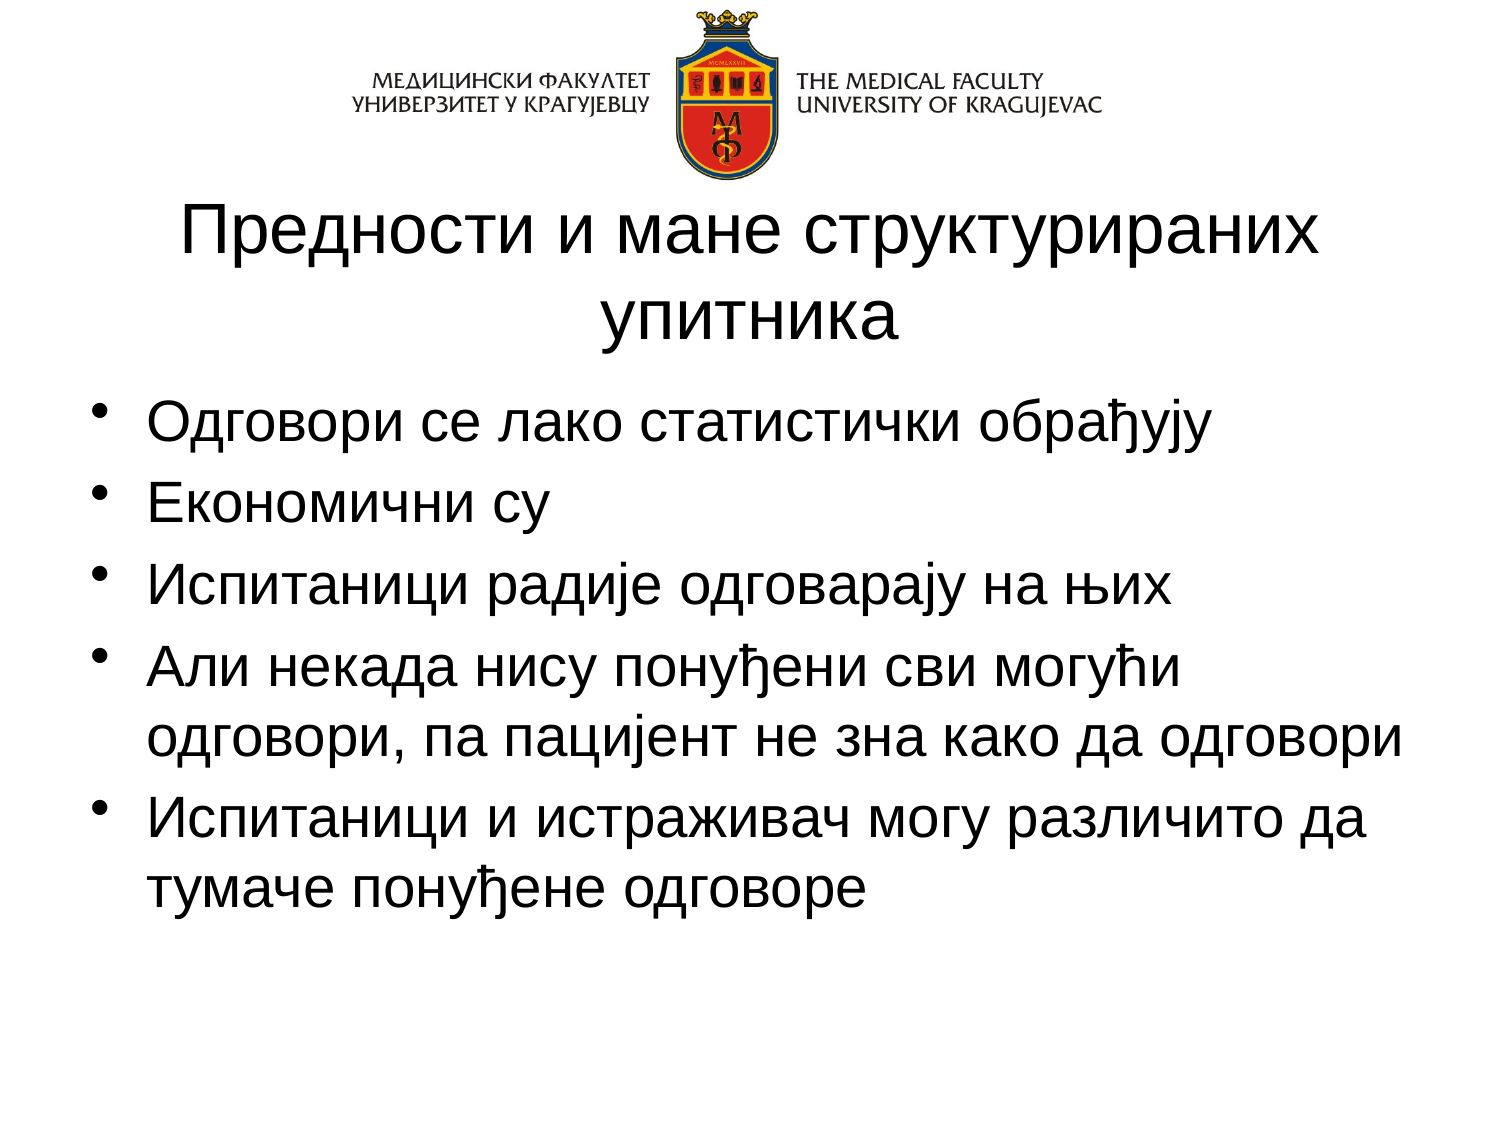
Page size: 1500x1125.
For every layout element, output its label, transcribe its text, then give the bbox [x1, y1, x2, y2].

title Предности и мане структурираних упитника [74, 173, 1426, 362]
list Одговори се лако статистички обрађују Економични су Испитаници радије одговарају на њих Али некада нису понуђени сви могући одговори, па пацијент не зна како да одговори Испитаници и истраживач могу различито да тумаче понуђене одговоре [74, 374, 1426, 1118]
picture [328, 0, 1125, 173]
